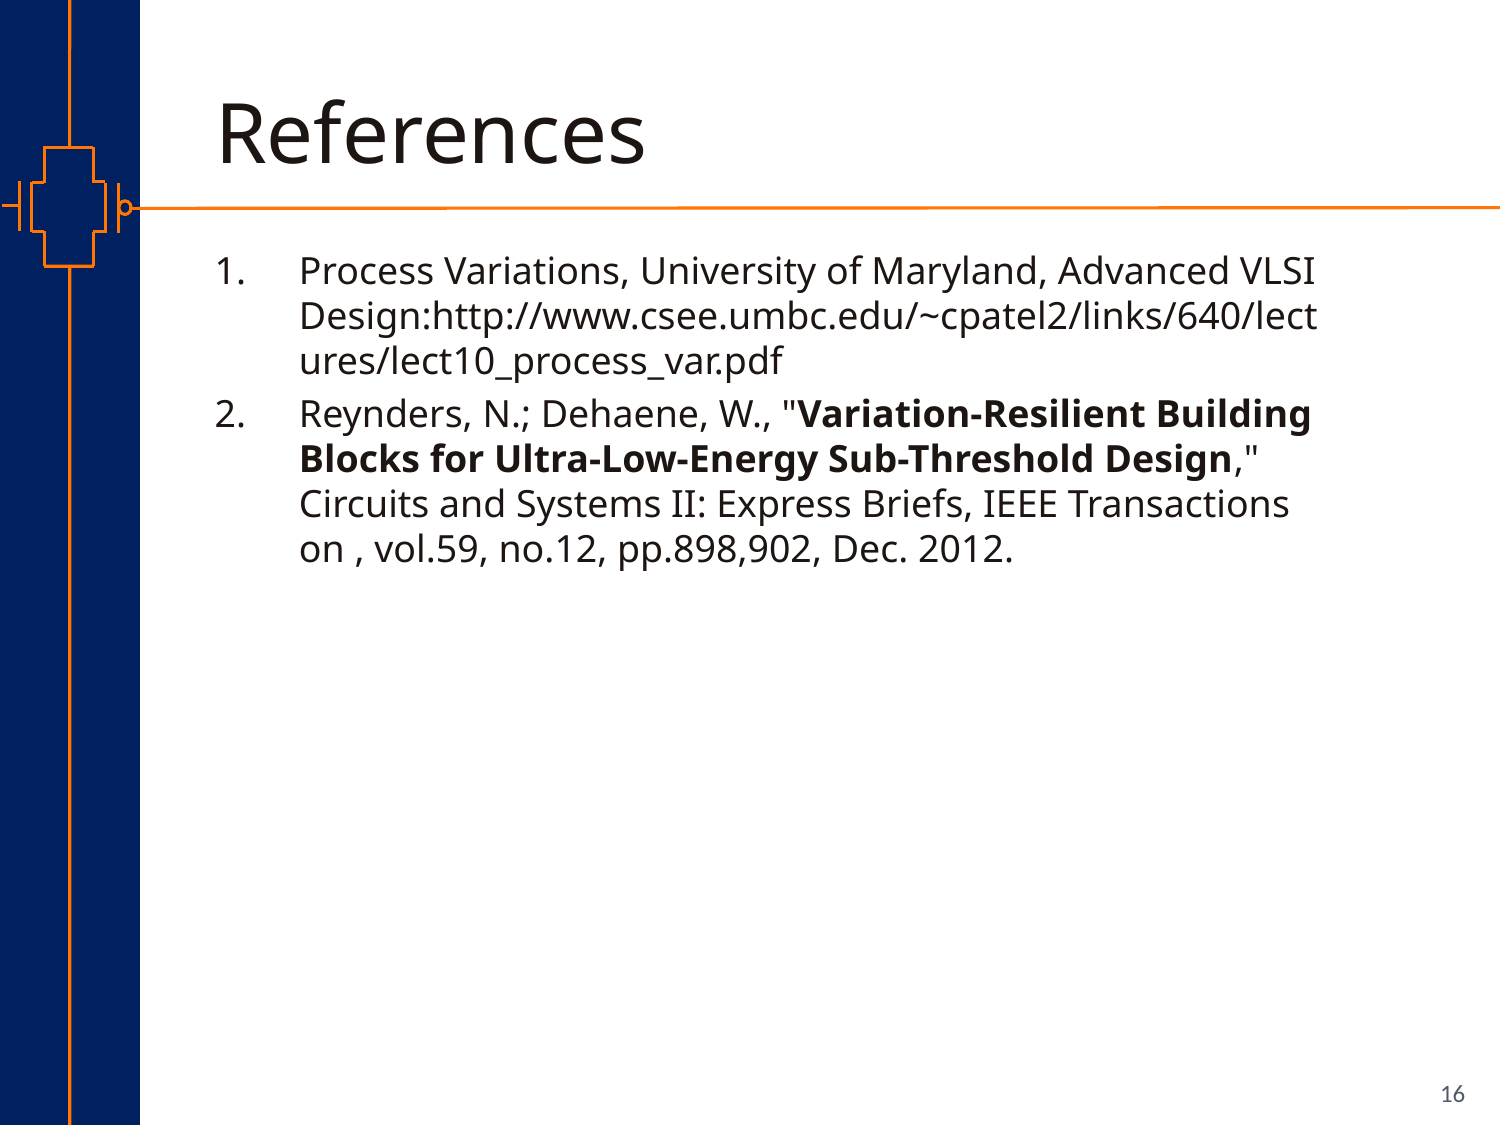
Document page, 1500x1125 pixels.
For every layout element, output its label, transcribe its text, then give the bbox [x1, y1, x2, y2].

list Process Variations, University of Maryland, Advanced VLSI Design:http://www.csee.umbc.edu/~cpatel2/links/640/lectures/lect10_process_var.pdf Reynders, N.; Dehaene, W., "Variation-Resilient Building Blocks for Ultra-Low-Energy Sub-Threshold Design," Circuits and Systems II: Express Briefs, IEEE Transactions on , vol.59, no.12, pp.898,902, Dec. 2012. [199, 239, 1352, 938]
slide_number 16 [1425, 1062, 1488, 1123]
title References [200, 0, 1388, 188]
